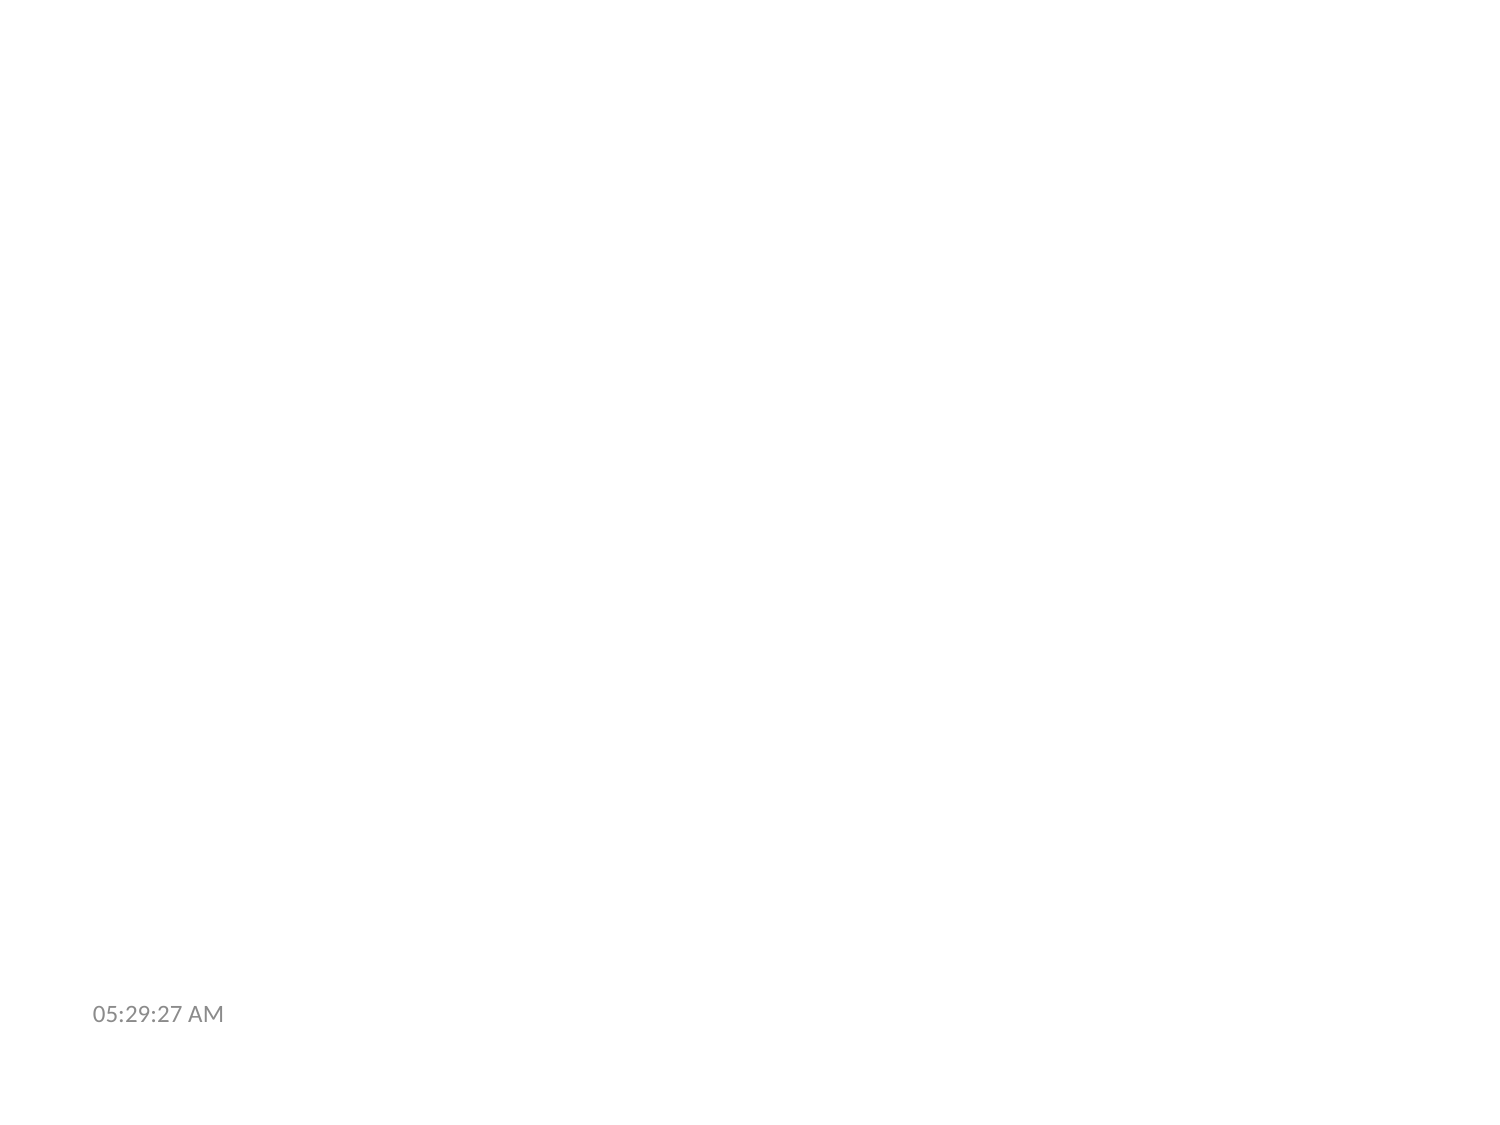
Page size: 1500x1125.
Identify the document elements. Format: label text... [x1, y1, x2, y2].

text_box 3:35:09 PM [77, 982, 428, 1043]
